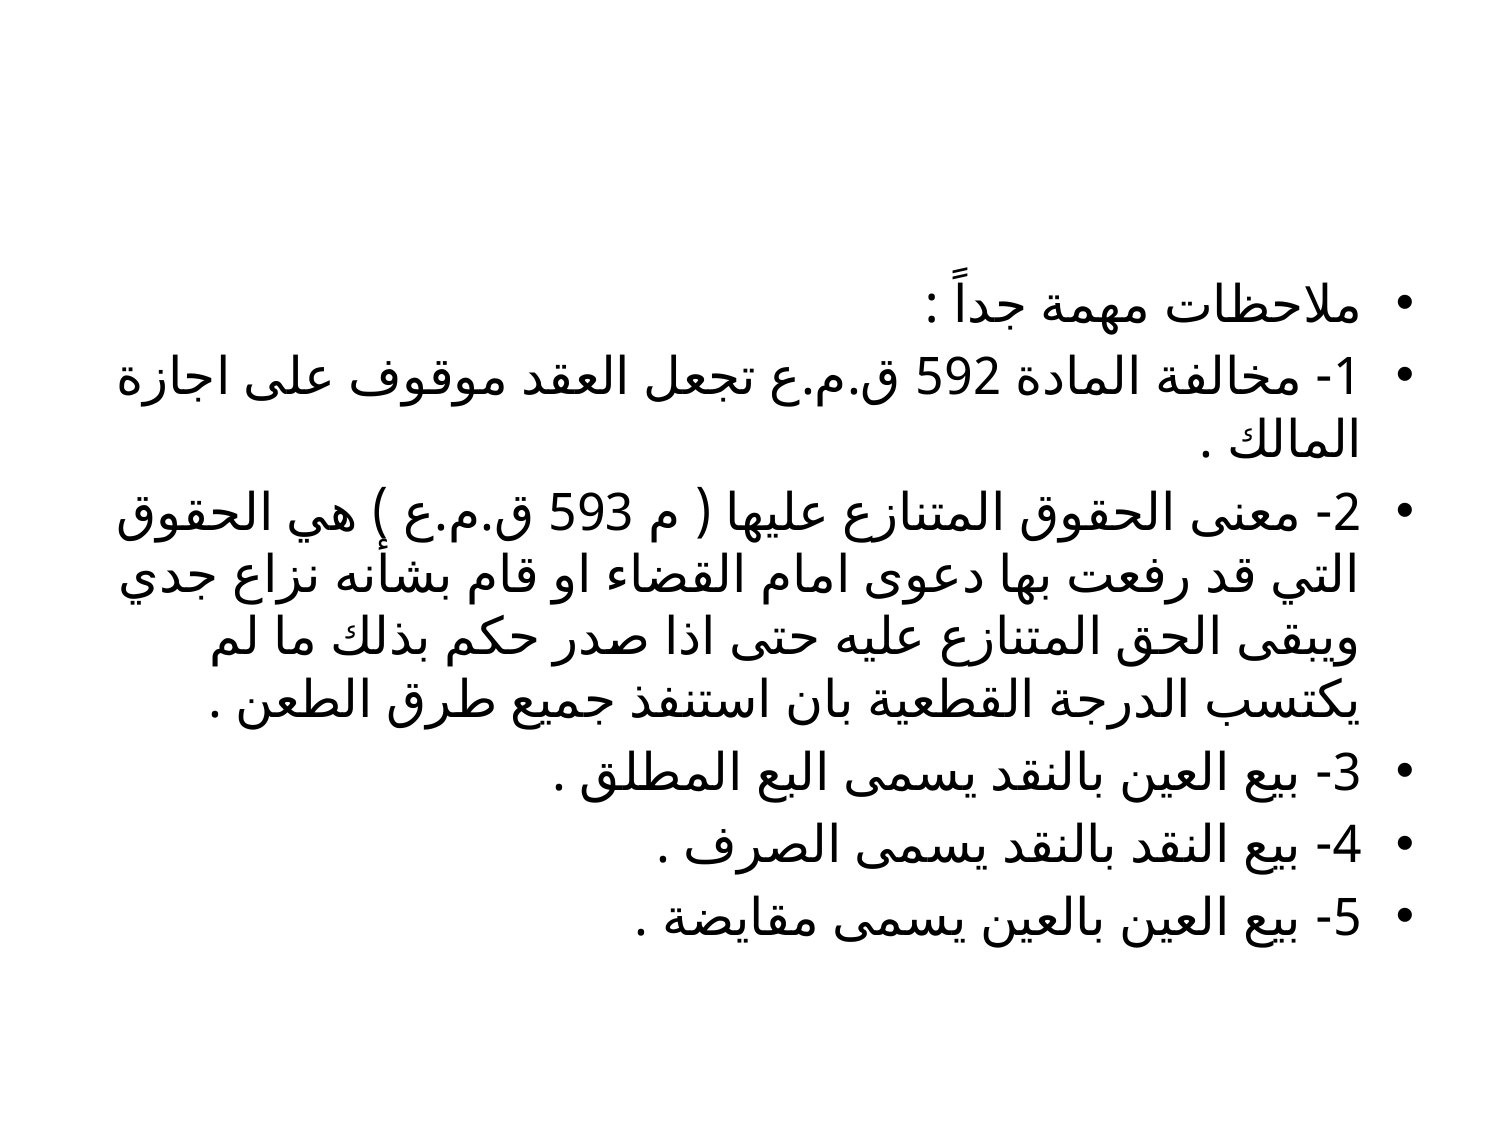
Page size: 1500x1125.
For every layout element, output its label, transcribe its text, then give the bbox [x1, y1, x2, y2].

list ملاحظات مهمة جداً : 1- مخالفة المادة 592 ق.م.ع تجعل العقد موقوف على اجازة المالك . 2- معنى الحقوق المتنازع عليها ( م 593 ق.م.ع ) هي الحقوق التي قد رفعت بها دعوى امام القضاء او قام بشأنه نزاع جدي ويبقى الحق المتنازع عليه حتى اذا صدر حكم بذلك ما لم يكتسب الدرجة القطعية بان استنفذ جميع طرق الطعن . 3- بيع العين بالنقد يسمى البع المطلق . 4- بيع النقد بالنقد يسمى الصرف . 5- بيع العين بالعين يسمى مقايضة . [75, 262, 1425, 1005]
